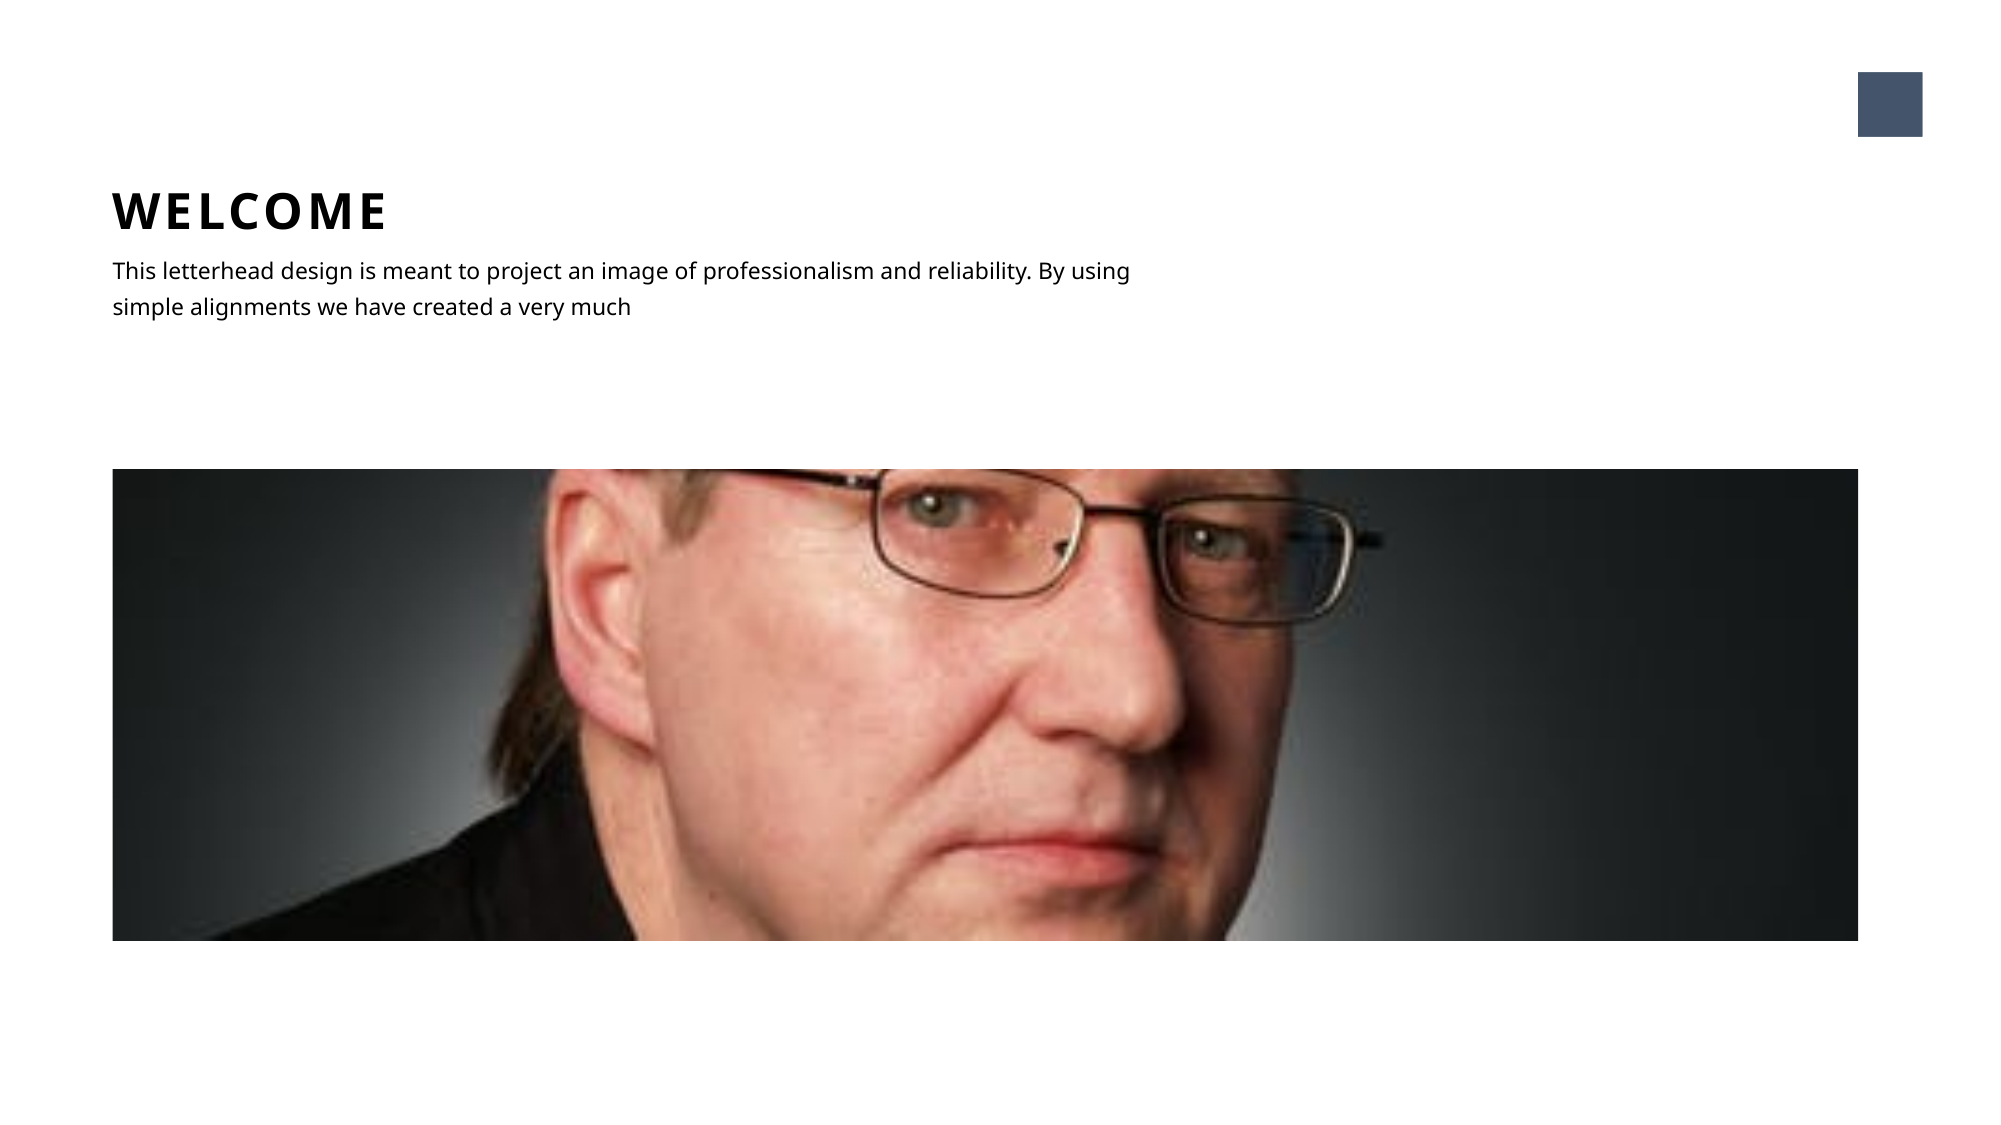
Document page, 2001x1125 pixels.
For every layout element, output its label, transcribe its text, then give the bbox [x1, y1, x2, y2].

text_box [112, 184, 1155, 313]
text_box [1857, 130, 1924, 138]
picture [112, 469, 1859, 941]
slide_number 4 [1854, 78, 1927, 130]
text_box [1857, 71, 1924, 78]
